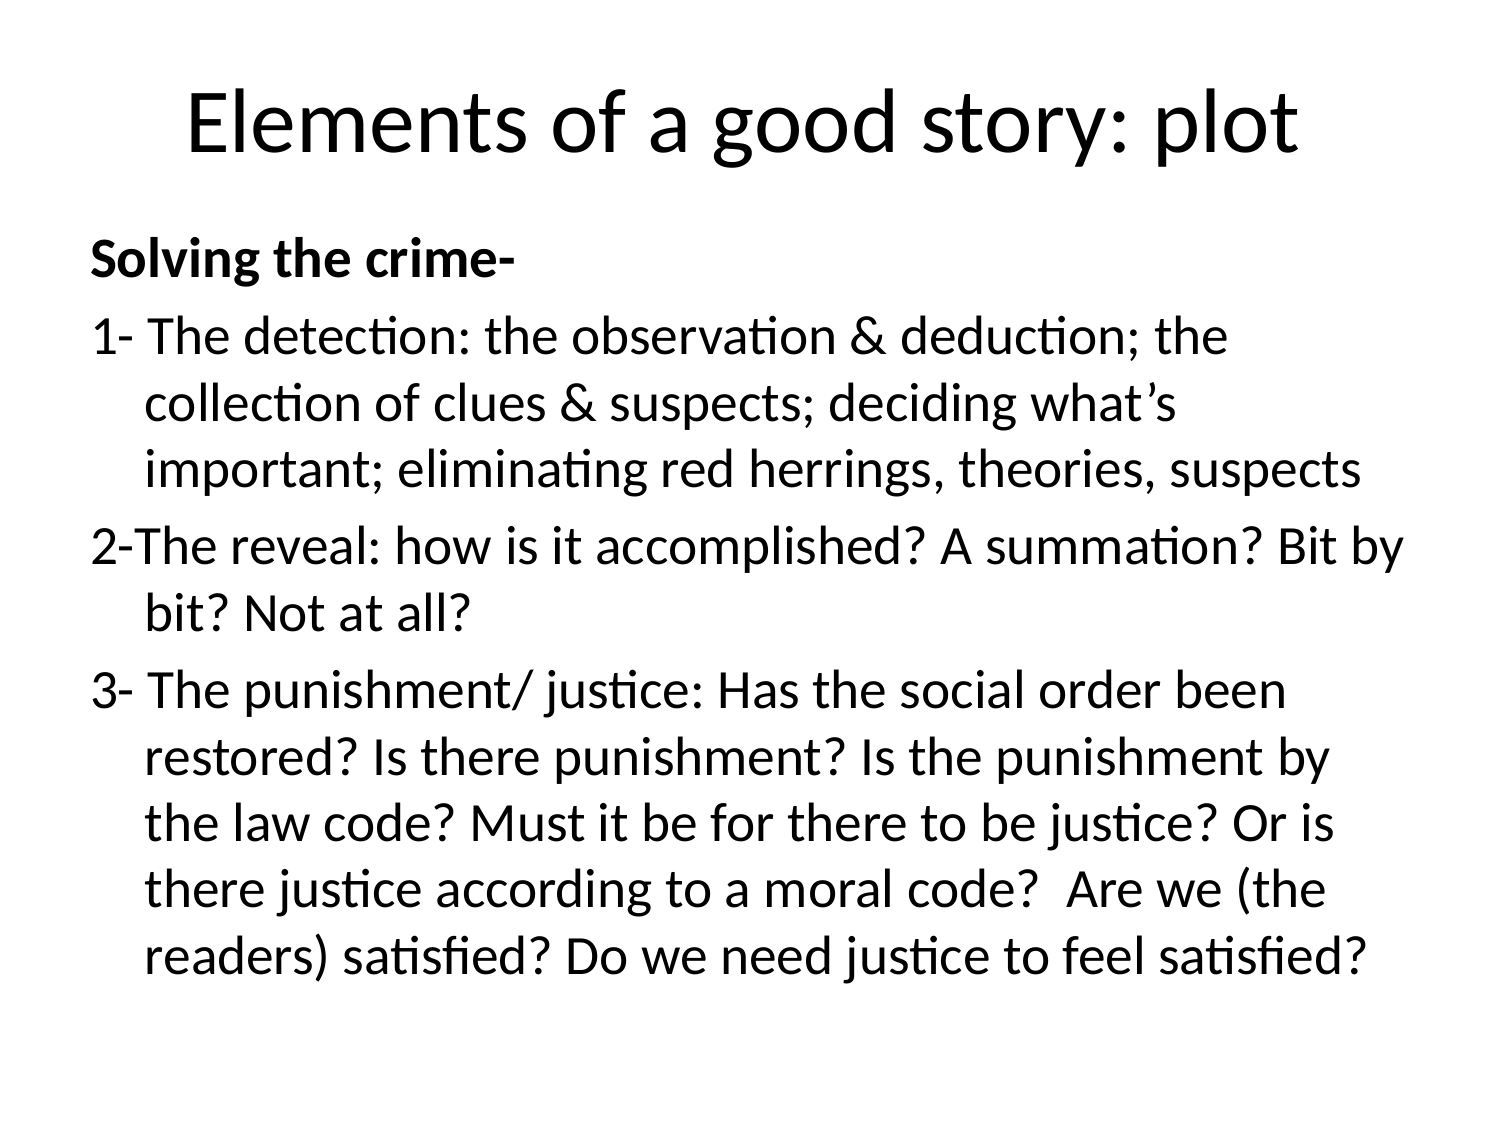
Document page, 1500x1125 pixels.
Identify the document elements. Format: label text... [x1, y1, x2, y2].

title Elements of a good story: plot [75, 45, 1413, 188]
list Solving the crime- 1- The detection: the observation & deduction; the collection of clues & suspects; deciding what’s important; eliminating red herrings, theories, suspects 2-The reveal: how is it accomplished? A summation? Bit by bit? Not at all? 3- The punishment/ justice: Has the social order been restored? Is there punishment? Is the punishment by the law code? Must it be for there to be justice? Or is there justice according to a moral code? Are we (the readers) satisfied? Do we need justice to feel satisfied? [75, 212, 1425, 1005]
